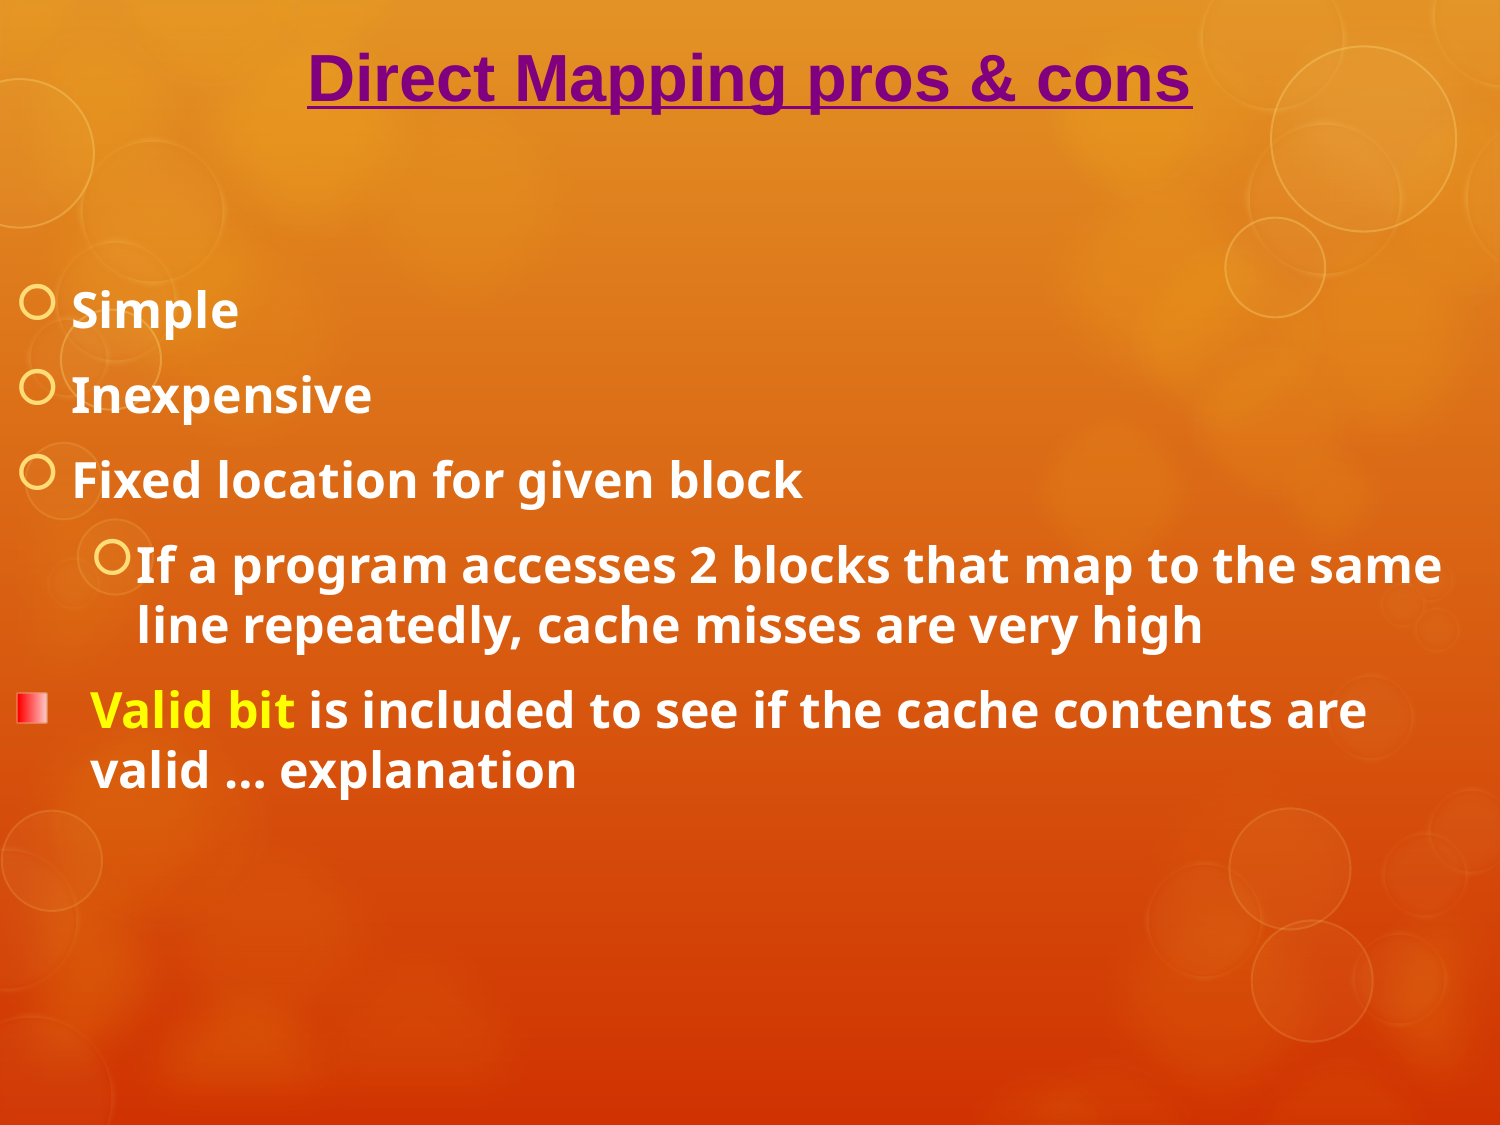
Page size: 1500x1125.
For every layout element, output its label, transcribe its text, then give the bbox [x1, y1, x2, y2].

title Direct Mapping pros & cons [0, 0, 1500, 150]
picture [15, 691, 51, 727]
list Simple Inexpensive Fixed location for given block If a program accesses 2 blocks that map to the same line repeatedly, cache misses are very high Valid bit is included to see if the cache contents are valid … explanation [0, 157, 1500, 1022]
